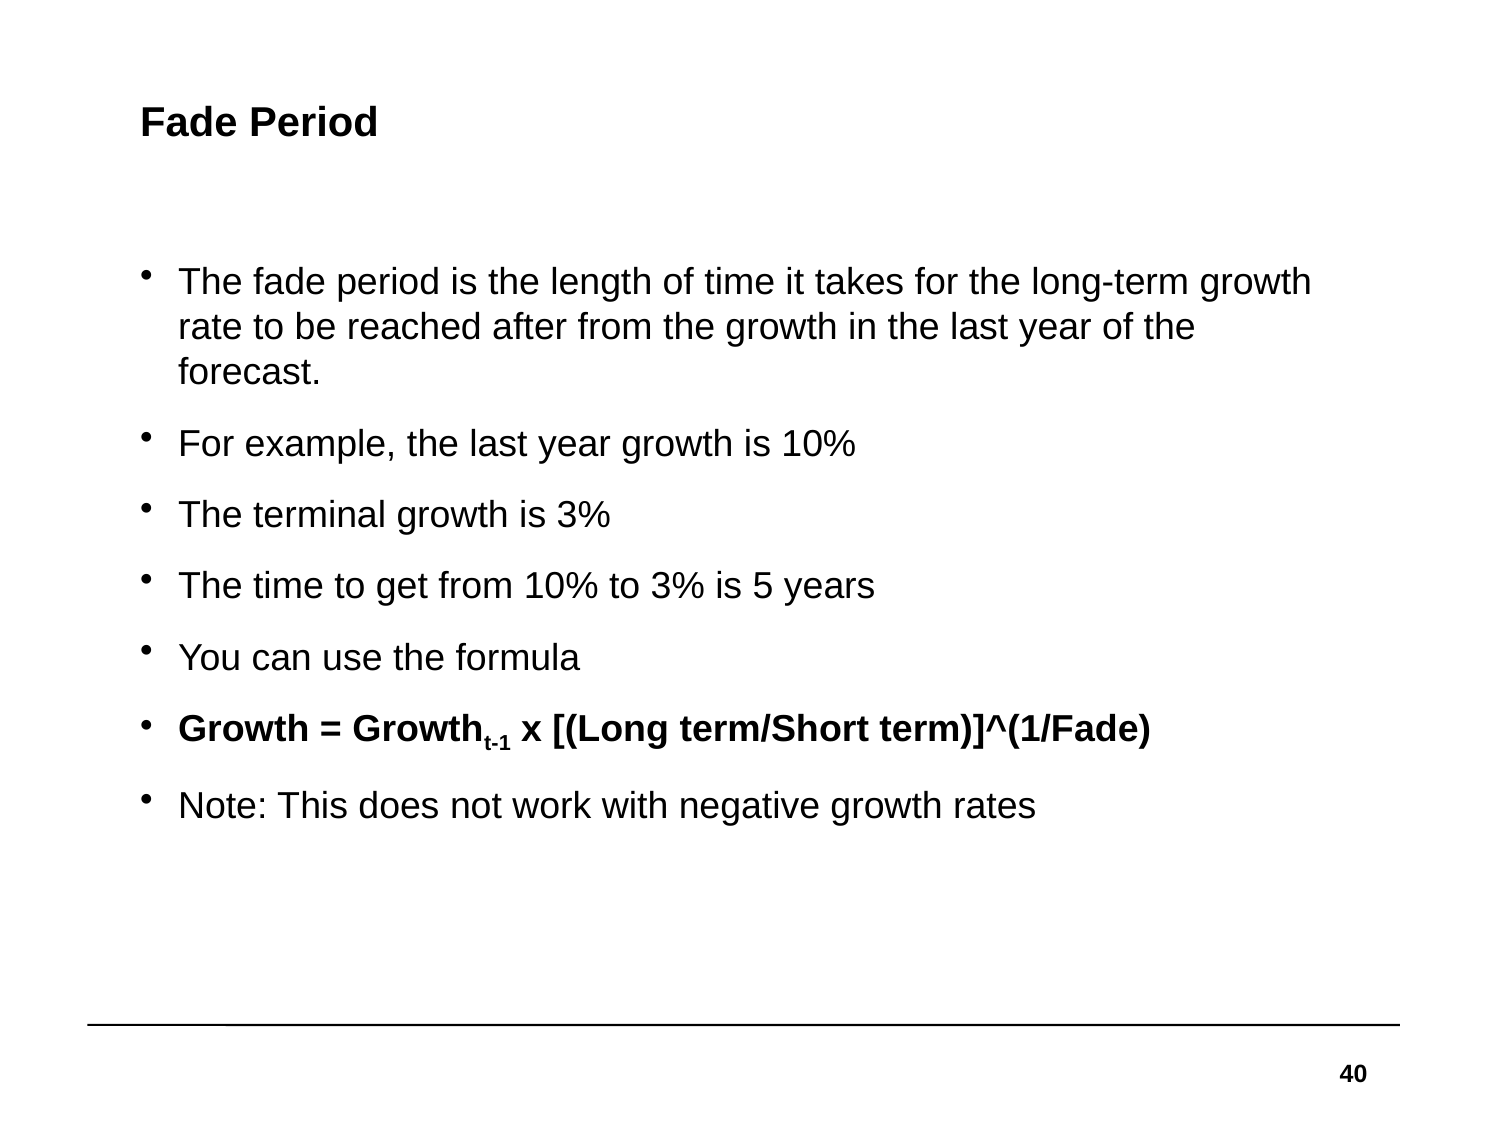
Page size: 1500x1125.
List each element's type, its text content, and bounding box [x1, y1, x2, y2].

list The fade period is the length of time it takes for the long-term growth rate to be reached after from the growth in the last year of the forecast. For example, the last year growth is 10% The terminal growth is 3% The time to get from 10% to 3% is 5 years You can use the formula Growth = Growtht-1 x [(Long term/Short term)]^(1/Fade) Note: This does not work with negative growth rates [125, 249, 1338, 1000]
title Fade Period [125, 87, 1375, 225]
